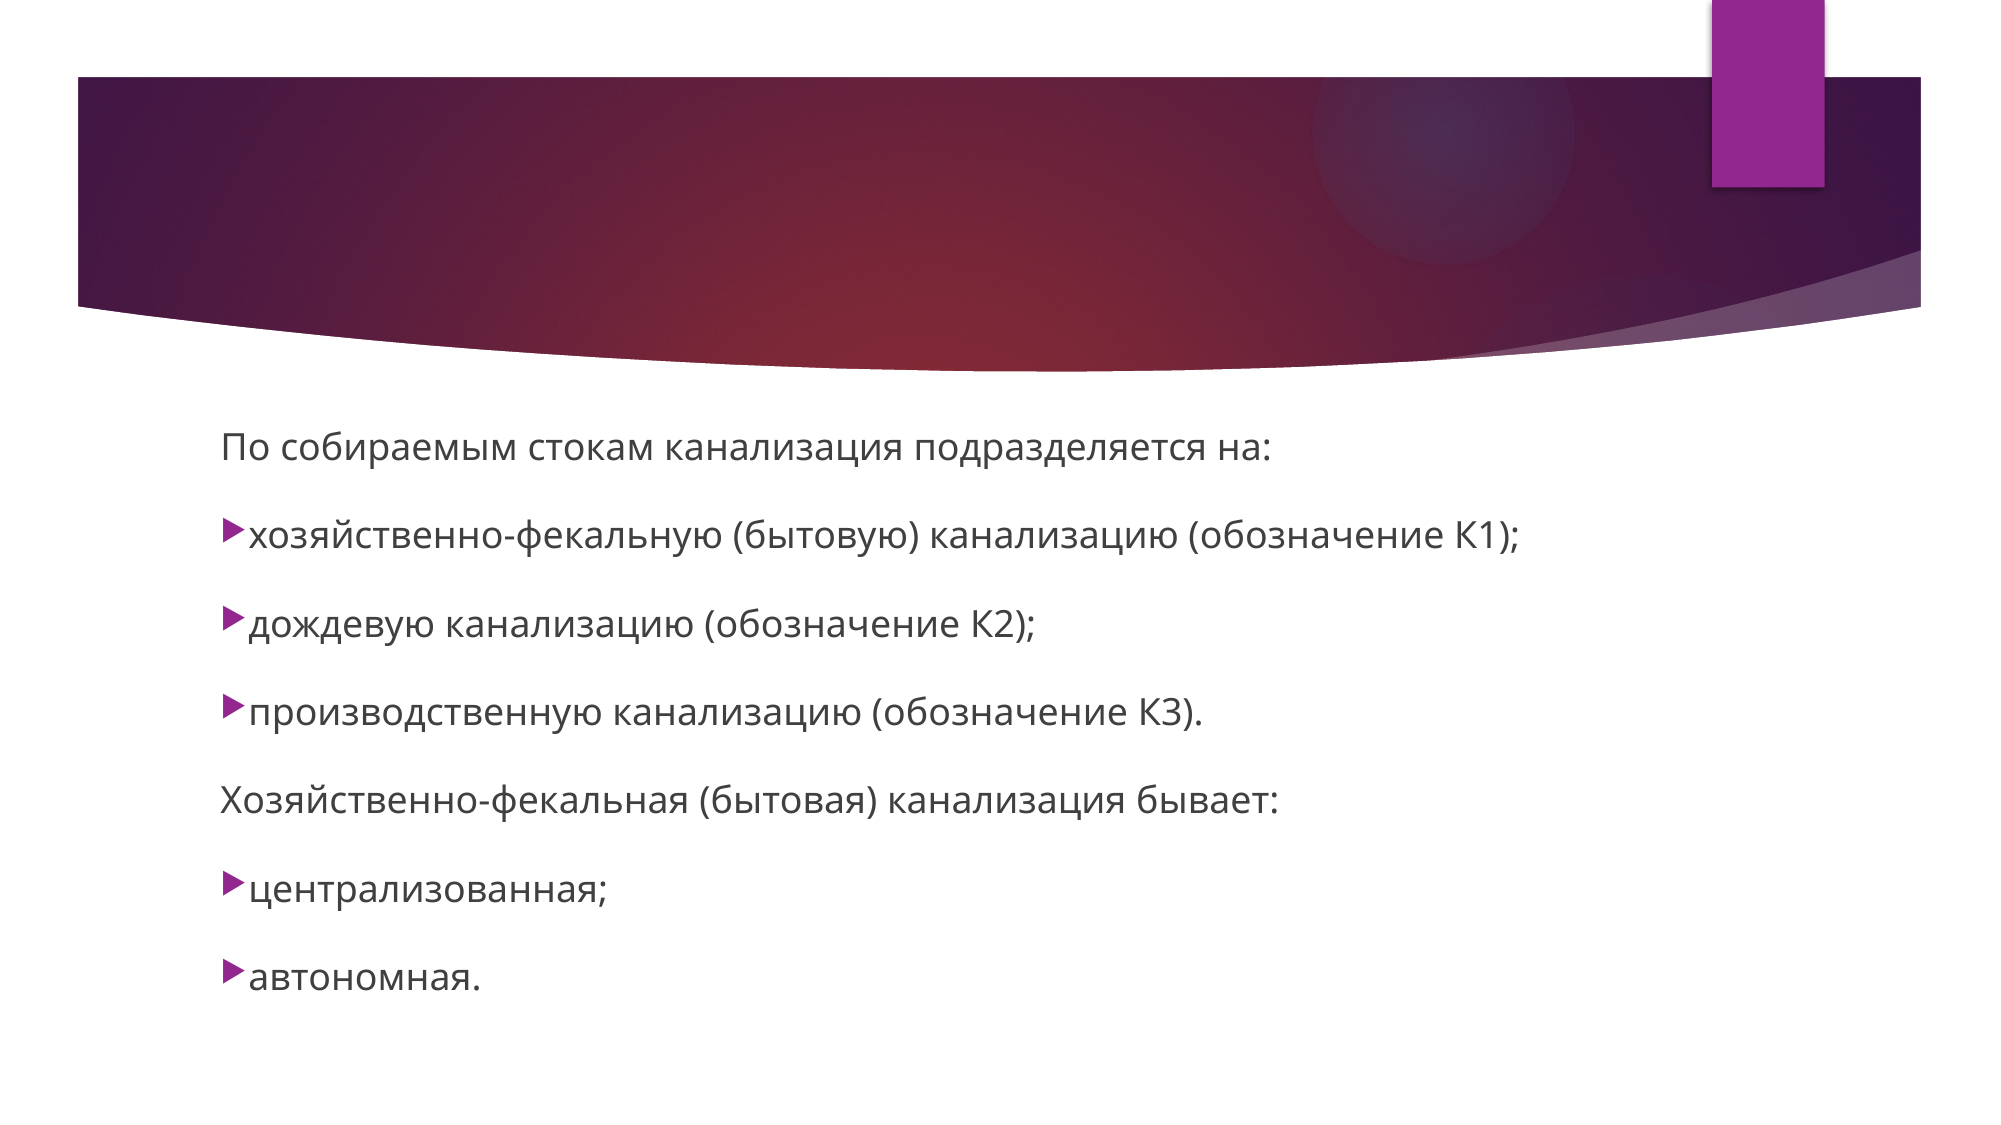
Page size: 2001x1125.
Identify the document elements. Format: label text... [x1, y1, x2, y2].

list По собираемым стокам канализация подразделяется на: хозяйственно-фекальную (бытовую) канализацию (обозначение К1); дождевую канализацию (обозначение К2); производственную канализацию (обозначение К3). Хозяйственно-фекальная (бытовая) канализация бывает: централизованная; автономная. [131, 393, 1882, 1048]
